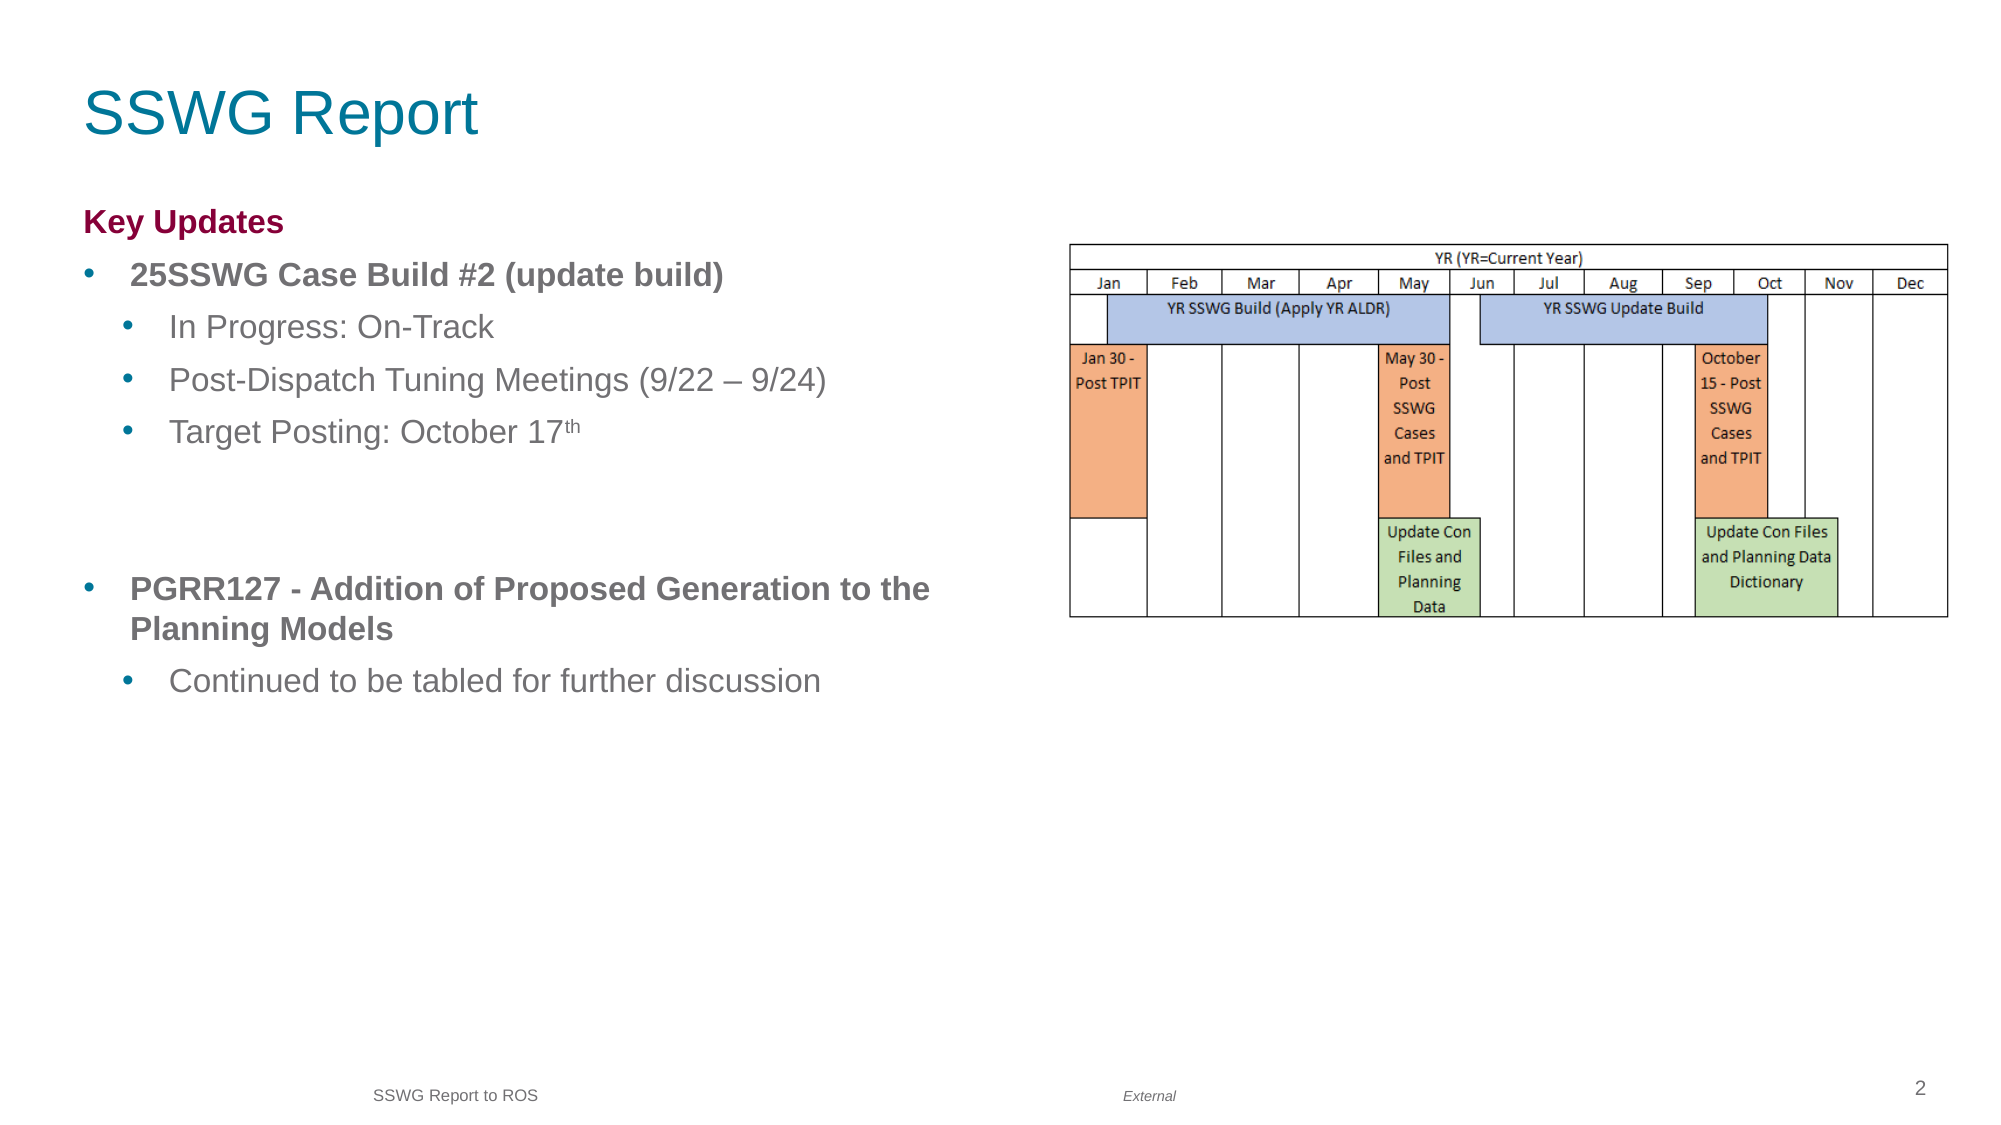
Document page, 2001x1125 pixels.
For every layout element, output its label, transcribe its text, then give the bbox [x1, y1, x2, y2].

slide_number 2 [1412, 1056, 1942, 1117]
list Key Updates 25SSWG Case Build #2 (update build) In Progress: On-Track Post-Dispatch Tuning Meetings (9/22 – 9/24) Target Posting: October 17th PGRR127 - Addition of Proposed Generation to the Planning Models Continued to be tabled for further discussion [68, 193, 1046, 1013]
title SSWG Report [68, 73, 1750, 179]
picture [1066, 239, 1953, 620]
text_box SSWG Report to ROS External [73, 1059, 1476, 1120]
